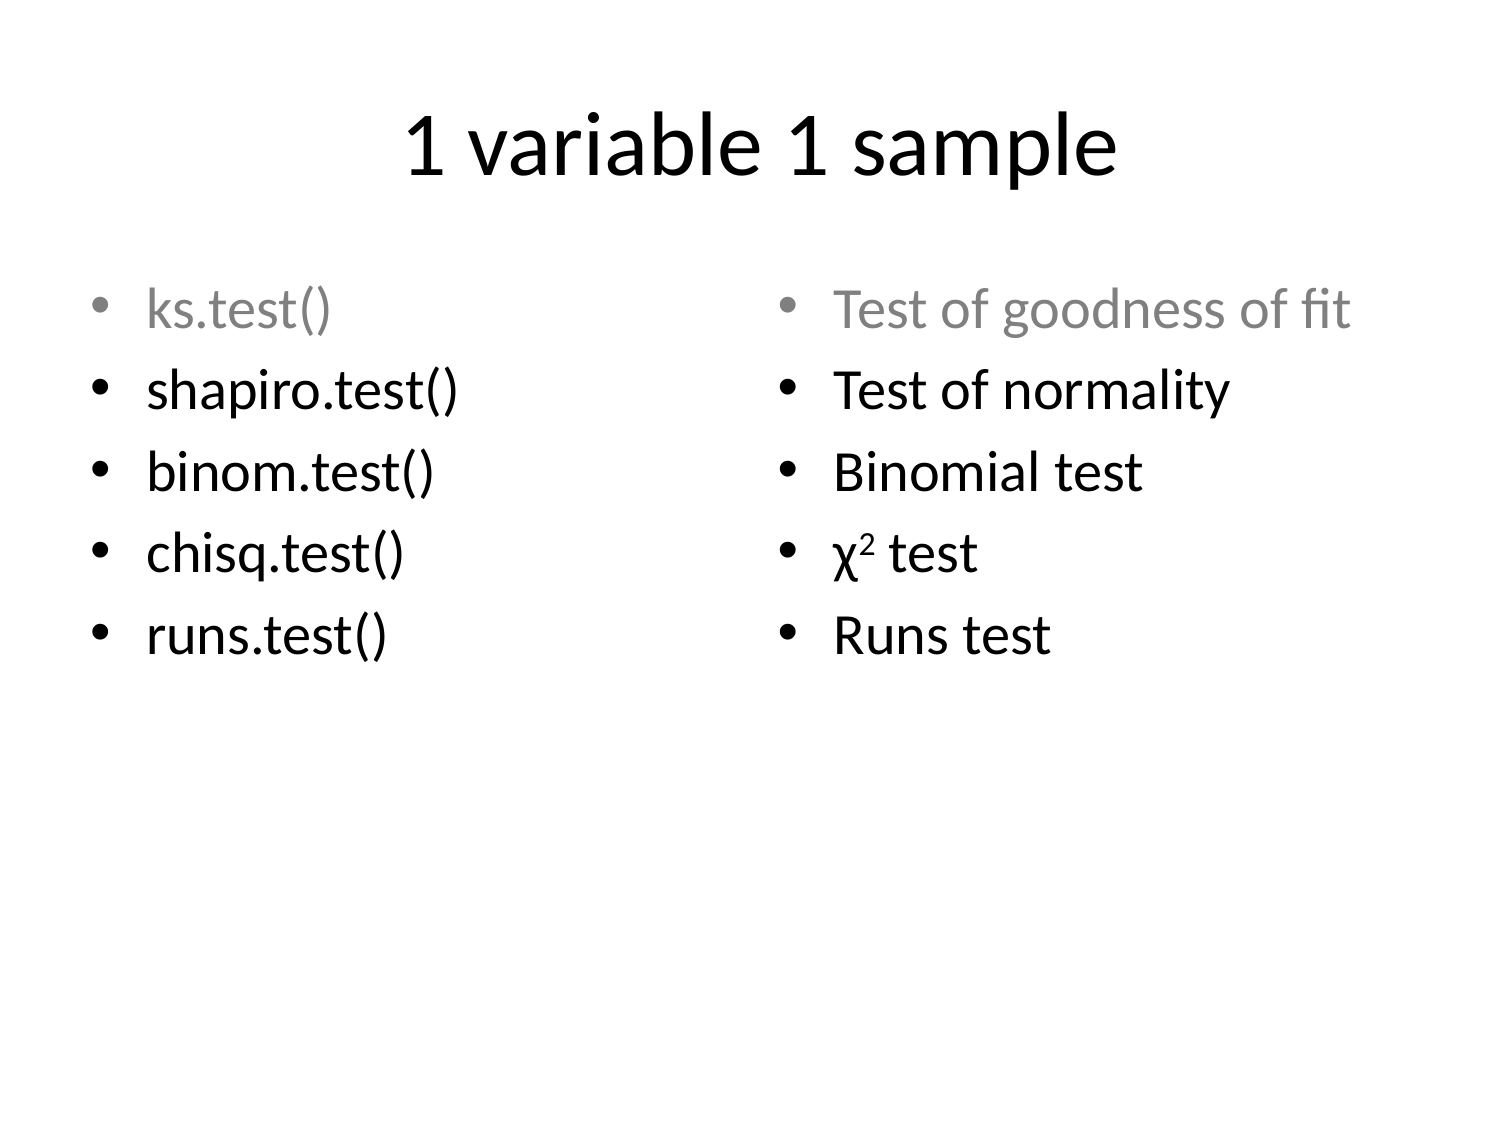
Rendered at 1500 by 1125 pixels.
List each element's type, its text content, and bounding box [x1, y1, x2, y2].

list Test of goodness of fit Test of normality Binomial test χ2 test Runs test [762, 262, 1425, 1005]
list ks.test() shapiro.test() binom.test() chisq.test() runs.test() [75, 262, 738, 1005]
title 1 variable 1 sample [75, 45, 1425, 233]
